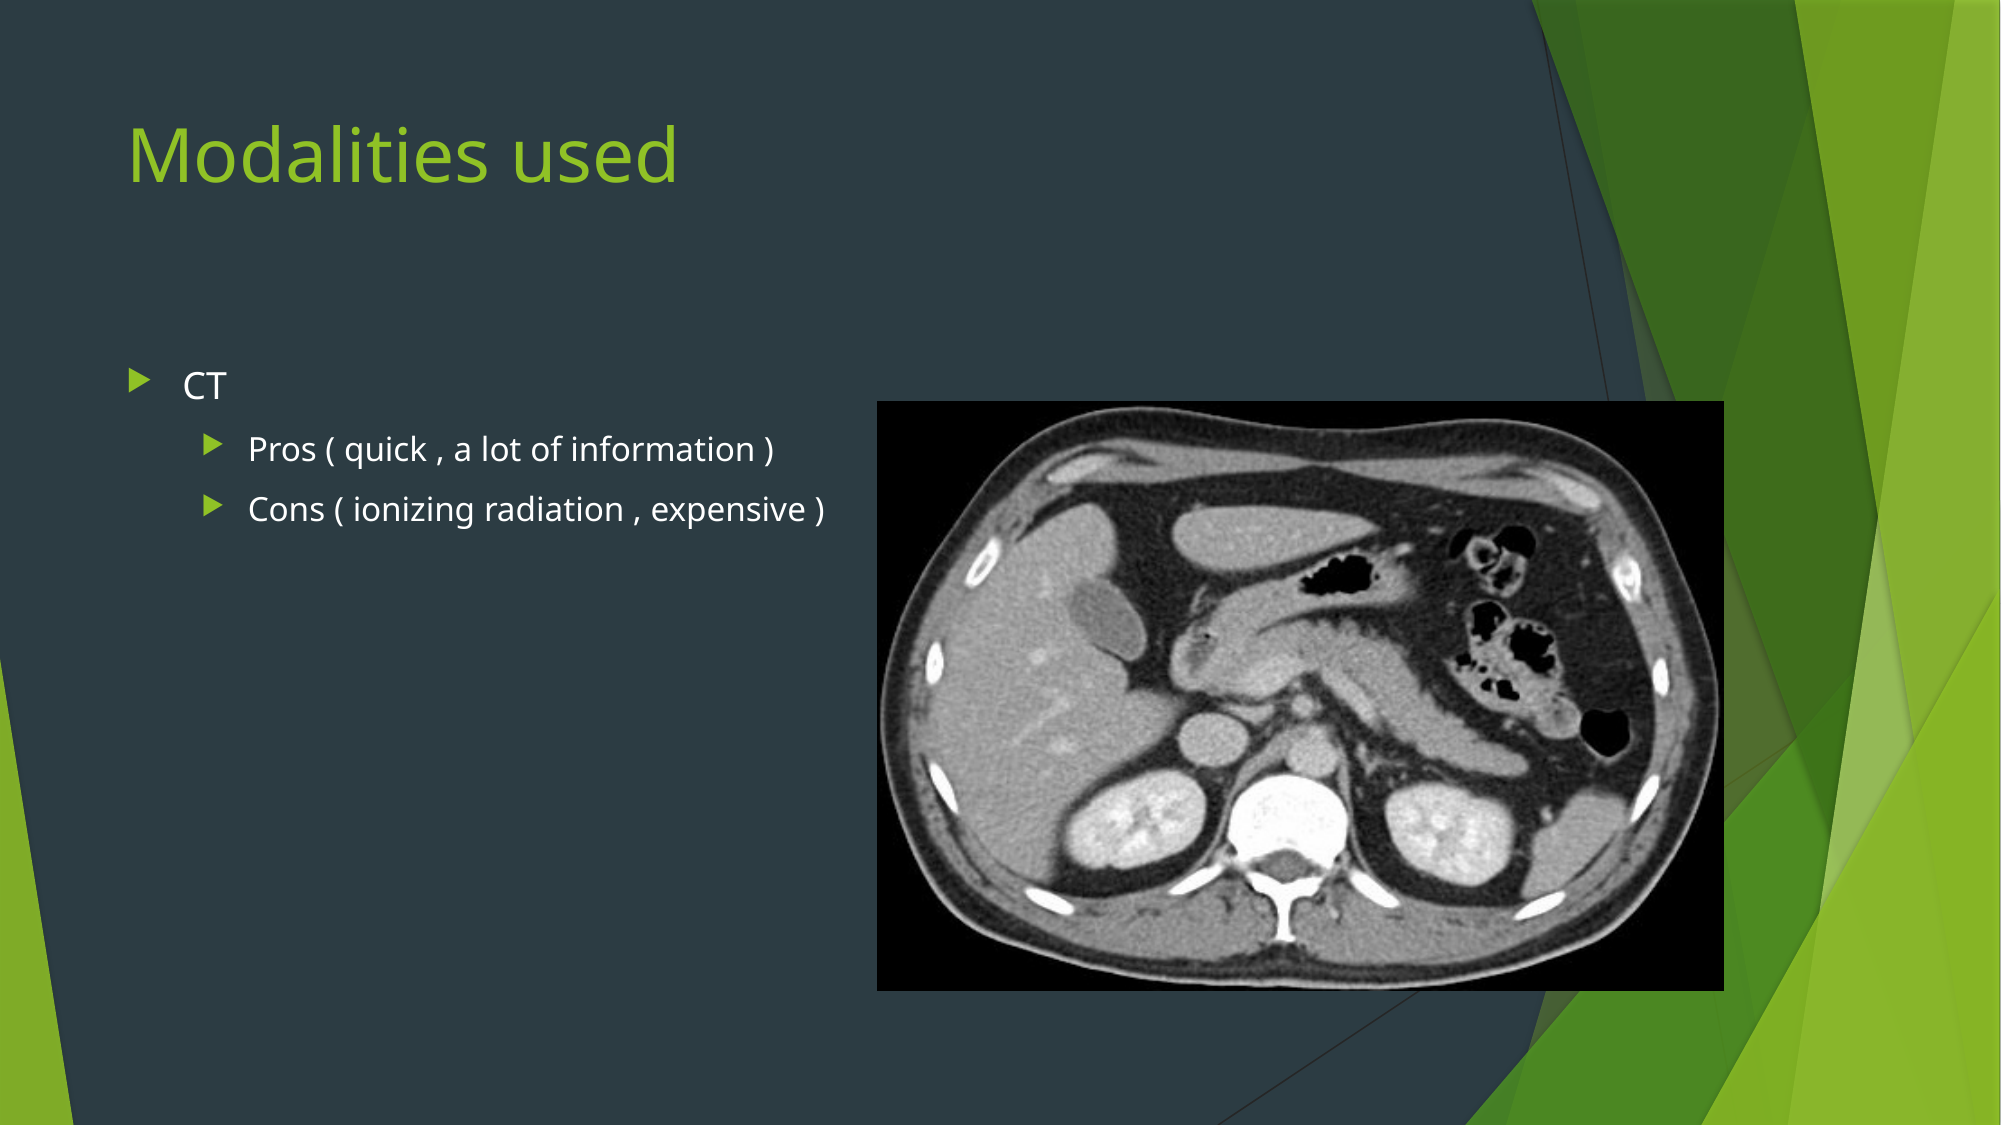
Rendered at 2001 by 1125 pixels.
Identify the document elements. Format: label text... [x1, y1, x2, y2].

list CT Pros ( quick , a lot of information ) Cons ( ionizing radiation , expensive ) [111, 354, 1522, 992]
picture [877, 401, 1725, 992]
title Modalities used [111, 99, 1522, 317]
